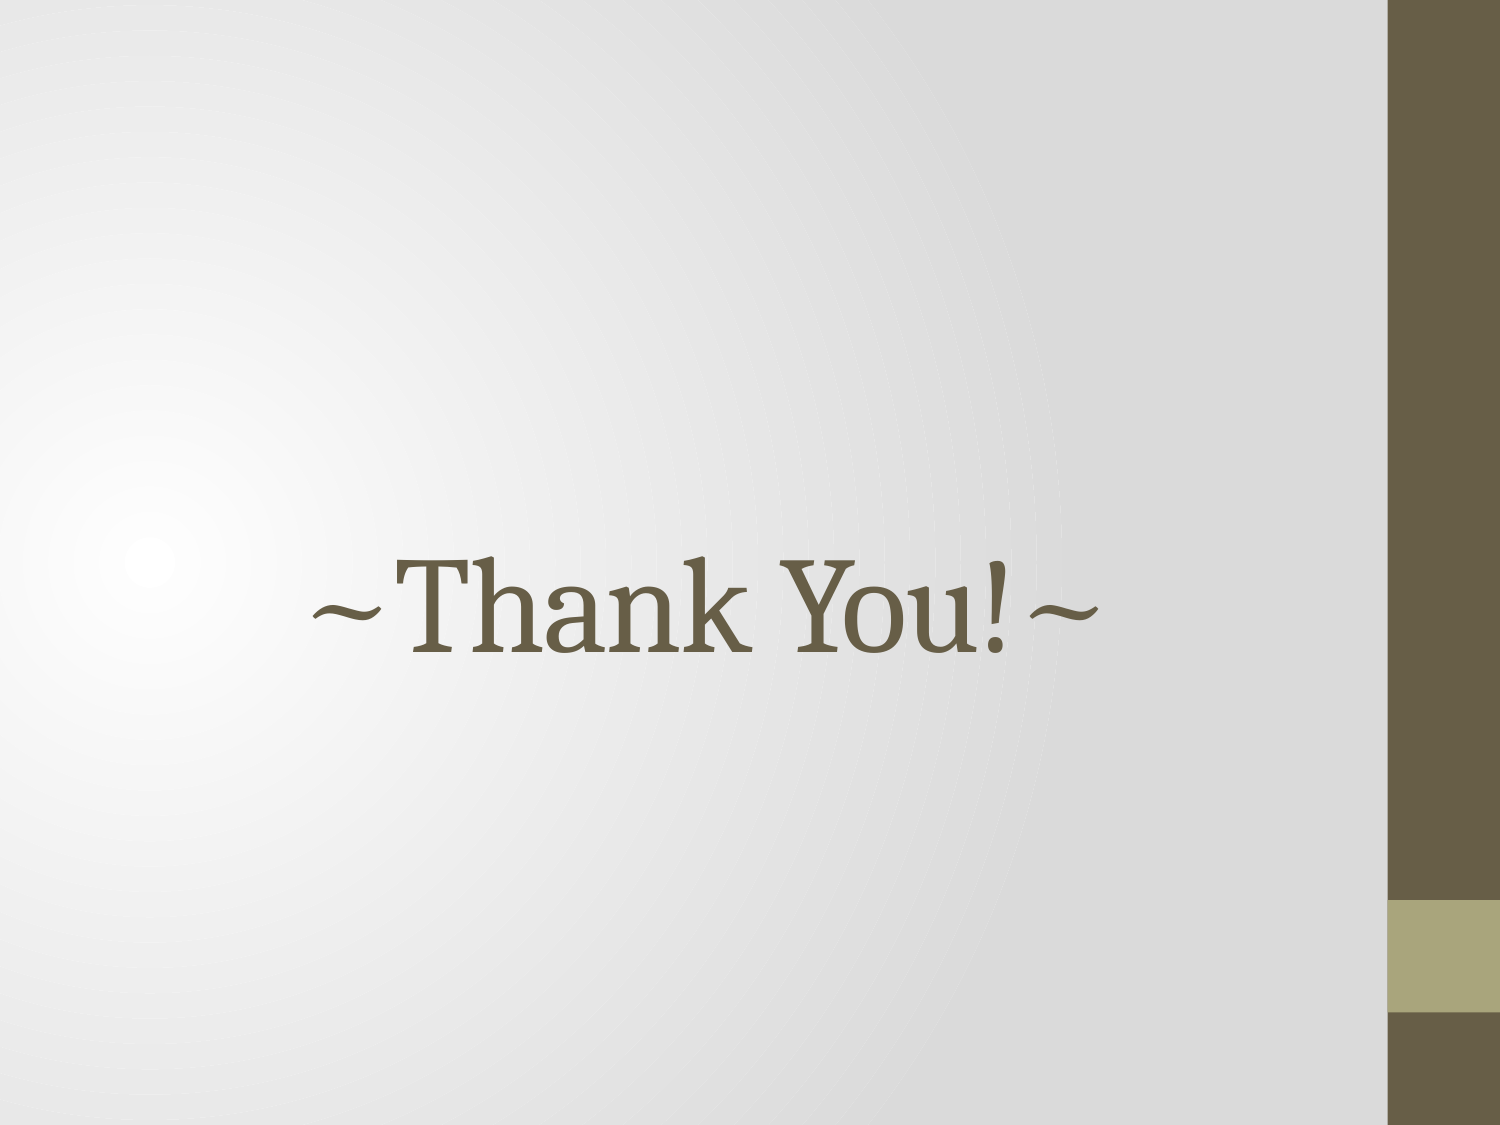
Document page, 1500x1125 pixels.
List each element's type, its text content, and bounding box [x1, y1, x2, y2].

title ~Thank You!~ [87, 474, 1325, 688]
